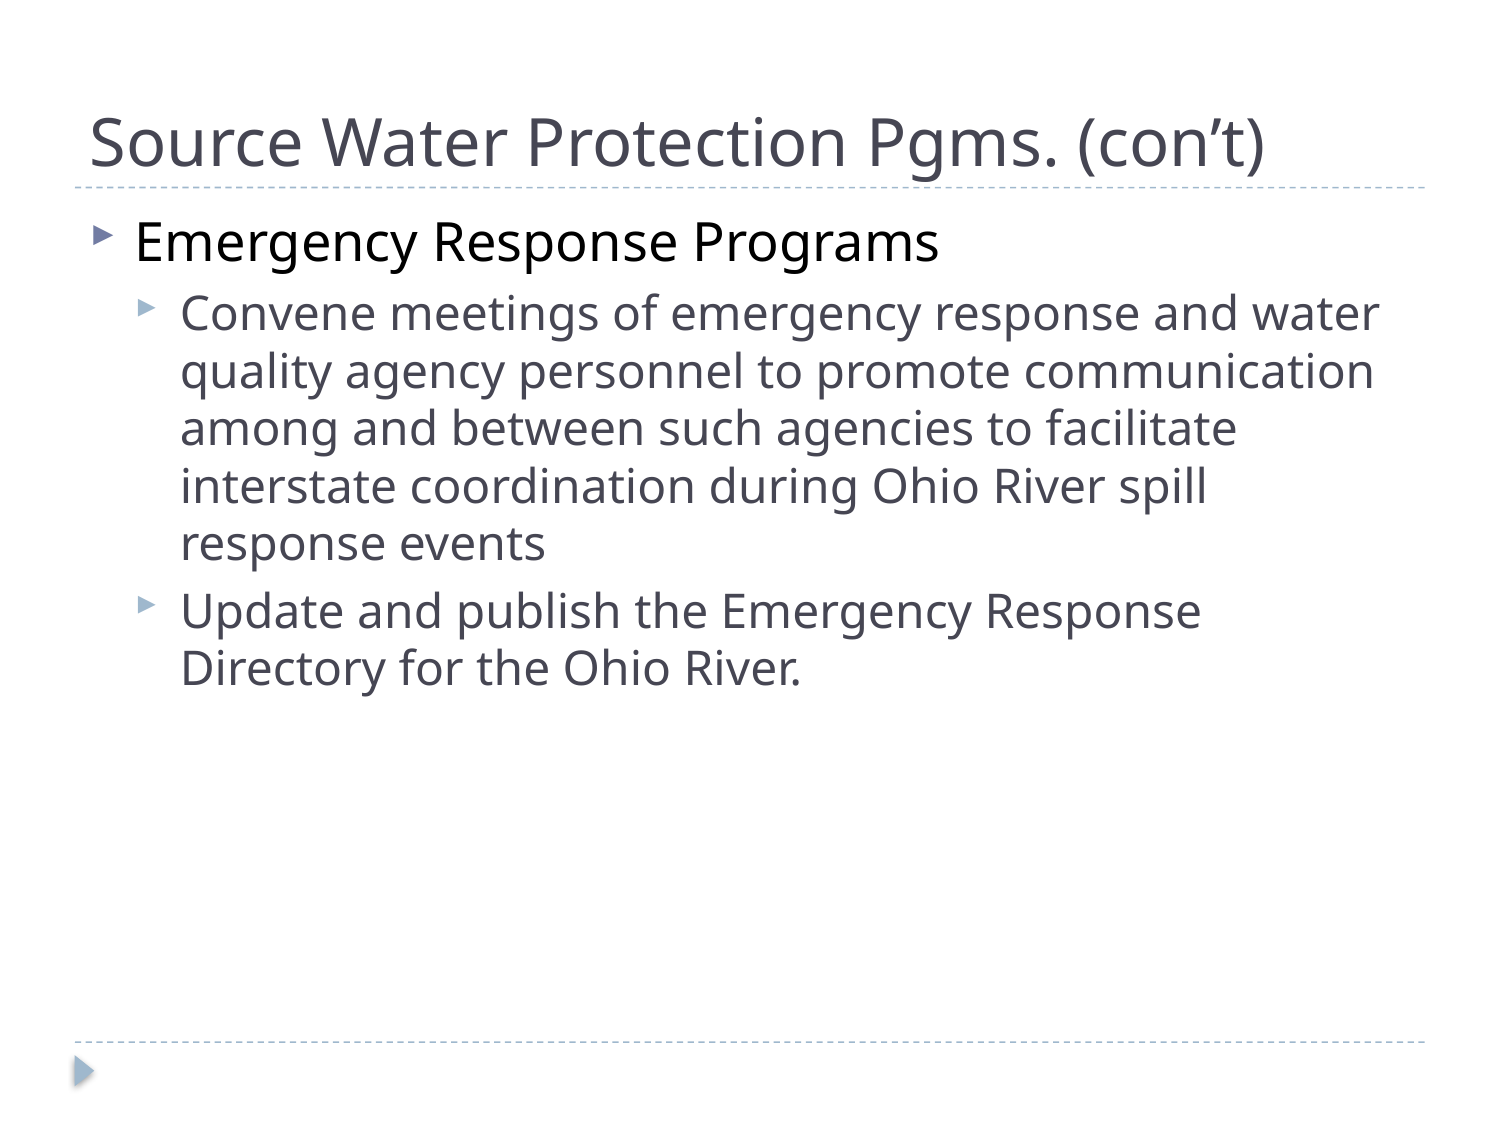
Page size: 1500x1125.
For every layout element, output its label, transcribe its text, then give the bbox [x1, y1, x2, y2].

title Source Water Protection Pgms. (con’t) [75, 24, 1425, 188]
list Emergency Response Programs Convene meetings of emergency response and water quality agency personnel to promote communication among and between such agencies to facilitate interstate coordination during Ohio River spill response events Update and publish the Emergency Response Directory for the Ohio River. [75, 200, 1425, 1010]
